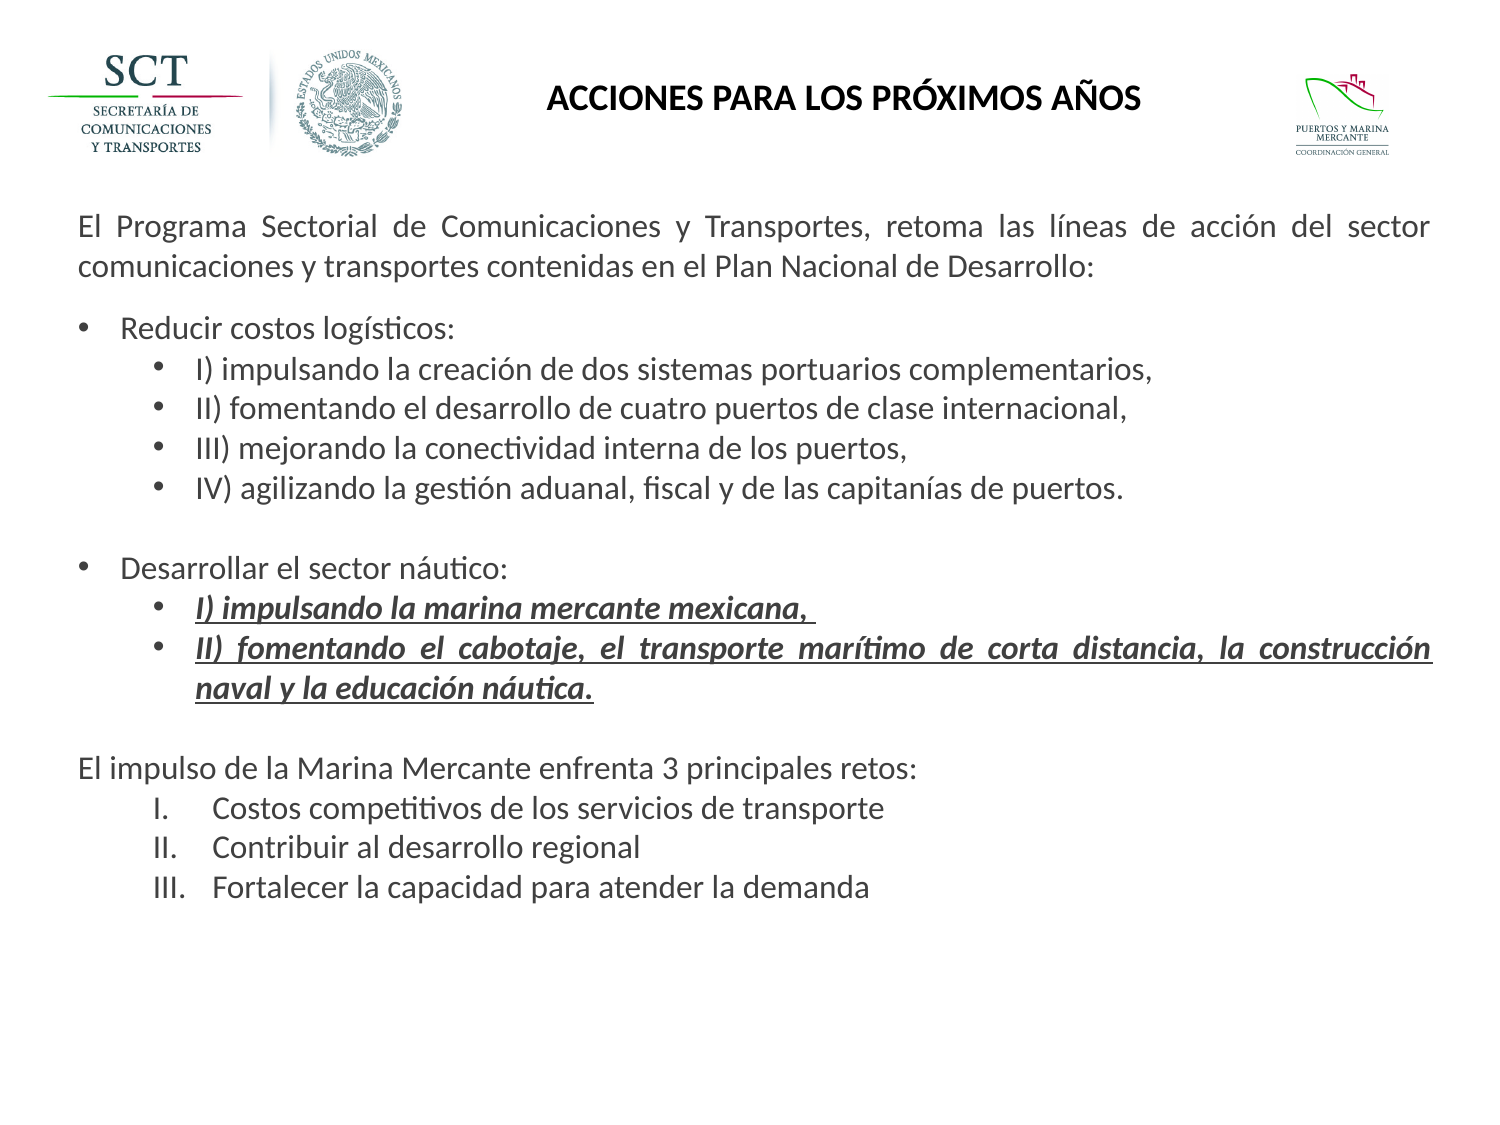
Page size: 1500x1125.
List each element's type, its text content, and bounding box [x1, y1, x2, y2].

picture [1296, 74, 1389, 155]
text_box El Programa Sectorial de Comunicaciones y Transportes, retoma las líneas de acción del sector comunicaciones y transportes contenidas en el Plan Nacional de Desarrollo: Reducir costos logísticos: I) impulsando la creación de dos sistemas portuarios complementarios, II) fomentando el desarrollo de cuatro puertos de clase internacional, III) mejorando la conectividad interna de los puertos, IV) agilizando la gestión aduanal, fiscal y de las capitanías de puertos. Desarrollar el sector náutico: I) impulsando la marina mercante mexicana, II) fomentando el cabotaje, el transporte marítimo de corta distancia, la construcción naval y la educación náutica. El impulso de la Marina Mercante enfrenta 3 principales retos: Costos competitivos de los servicios de transporte Contribuir al desarrollo regional Fortalecer la capacidad para atender la demanda [64, 197, 1447, 913]
picture [47, 48, 402, 158]
text_box ACCIONES PARA LOS PRÓXIMOS AÑOS [454, 65, 1235, 125]
